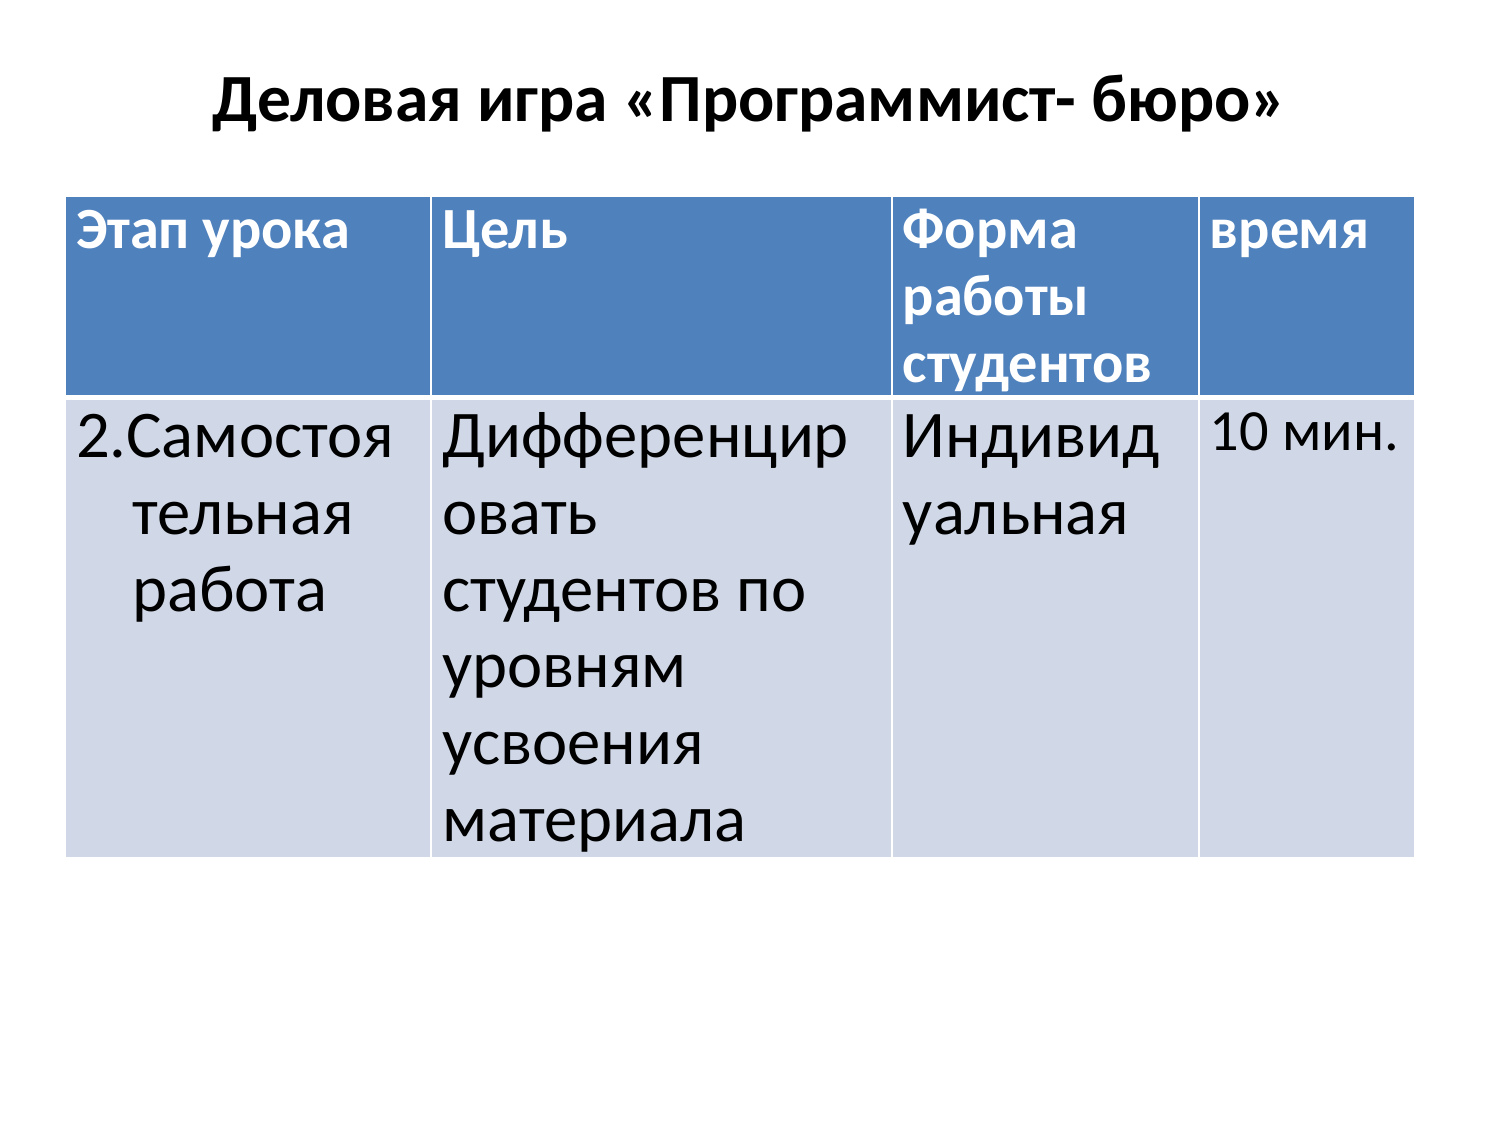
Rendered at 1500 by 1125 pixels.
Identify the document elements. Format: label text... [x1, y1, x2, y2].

table_cell 2.Самостоятельная работа [66, 400, 430, 857]
table_cell Дифференцировать студентов по уровням усвоения материала [432, 400, 891, 857]
table_header Этап урока [66, 197, 430, 395]
table_cell 10 мин. [1200, 400, 1414, 857]
table_cell Индивидуальная [893, 400, 1198, 857]
table_header Цель [432, 197, 891, 395]
table_header время [1200, 197, 1414, 395]
table_header Форма работы студентов [893, 197, 1198, 395]
title Деловая игра «Программист- бюро» [75, 45, 1425, 233]
